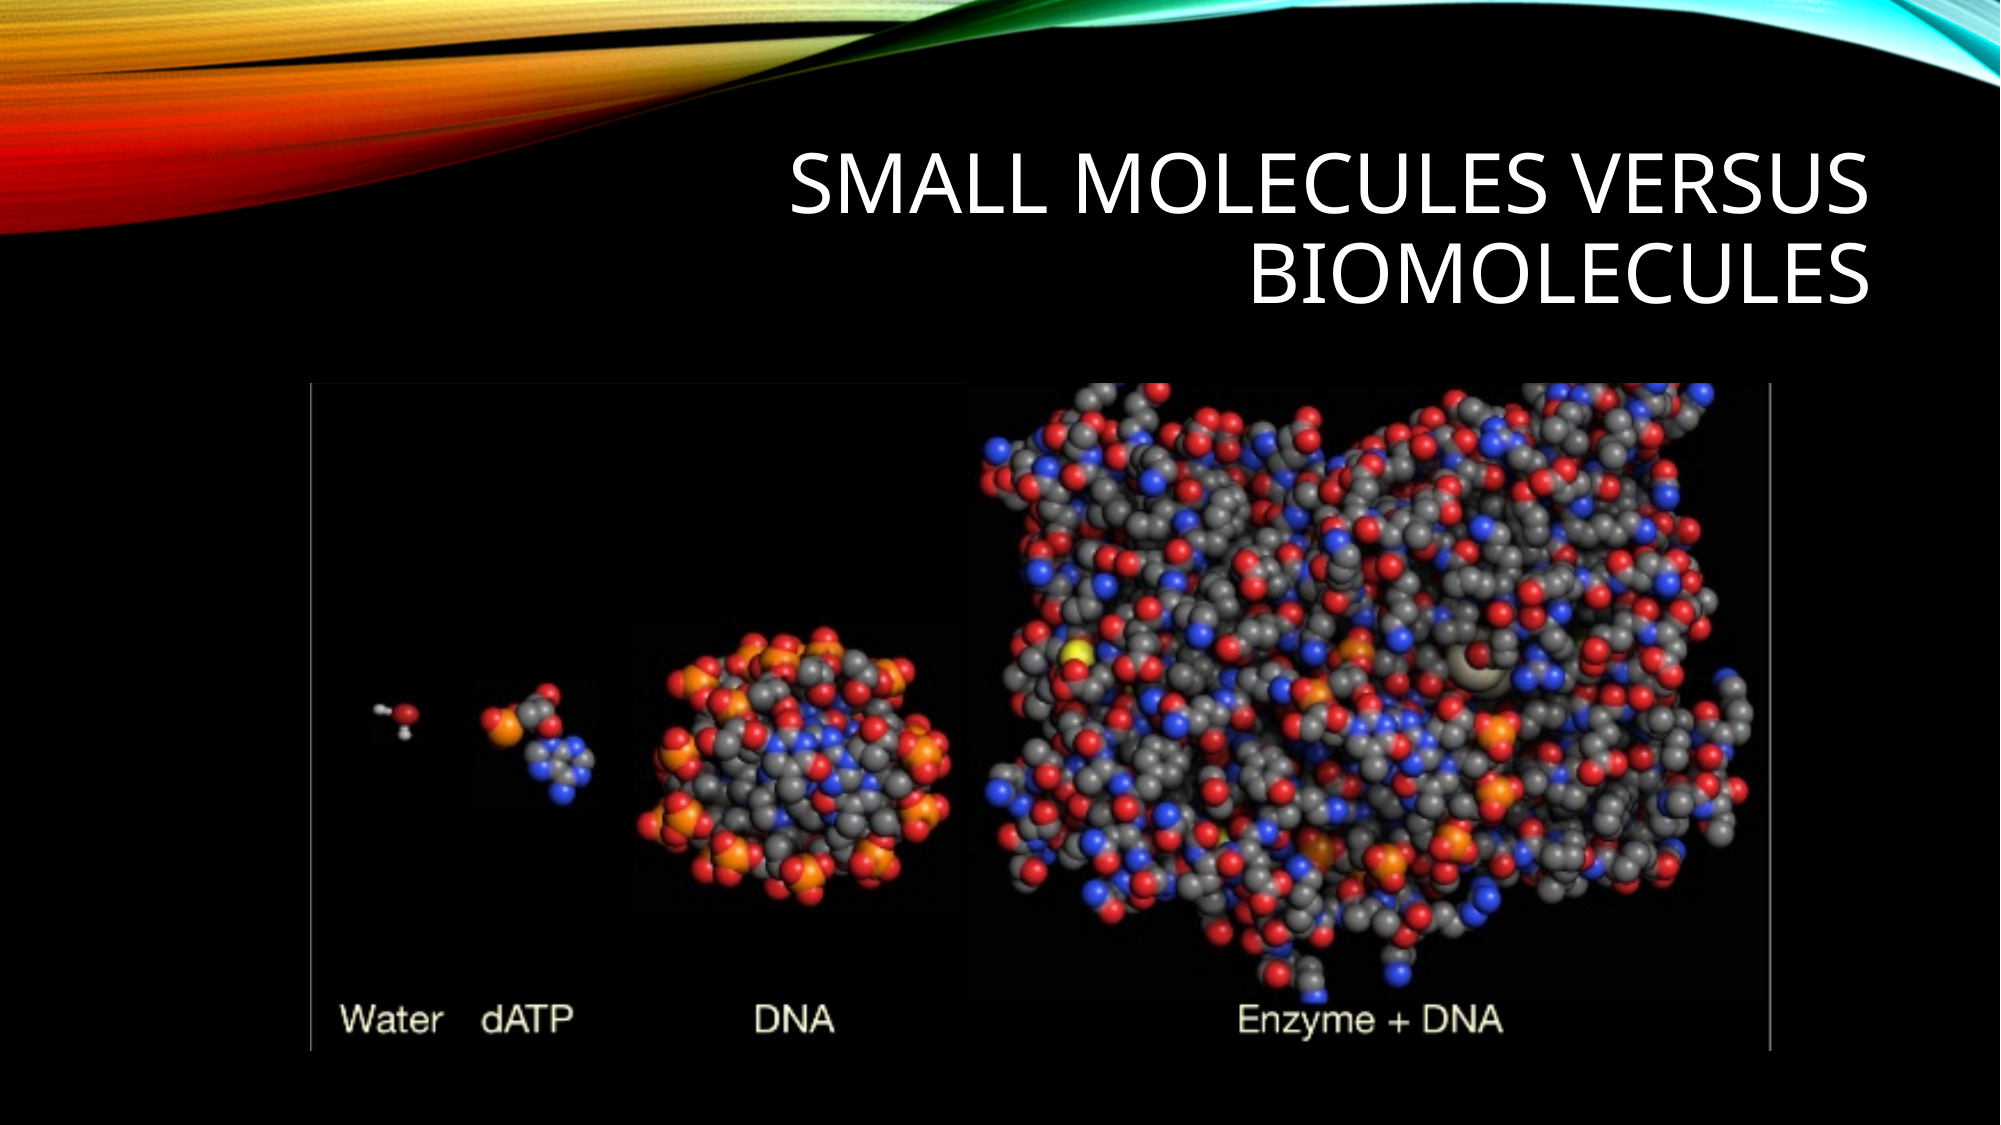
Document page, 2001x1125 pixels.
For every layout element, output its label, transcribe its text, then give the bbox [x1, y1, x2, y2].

picture [0, 0, 2000, 237]
title Small molecules versus biomolecules [474, 125, 1888, 338]
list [309, 383, 1772, 1052]
